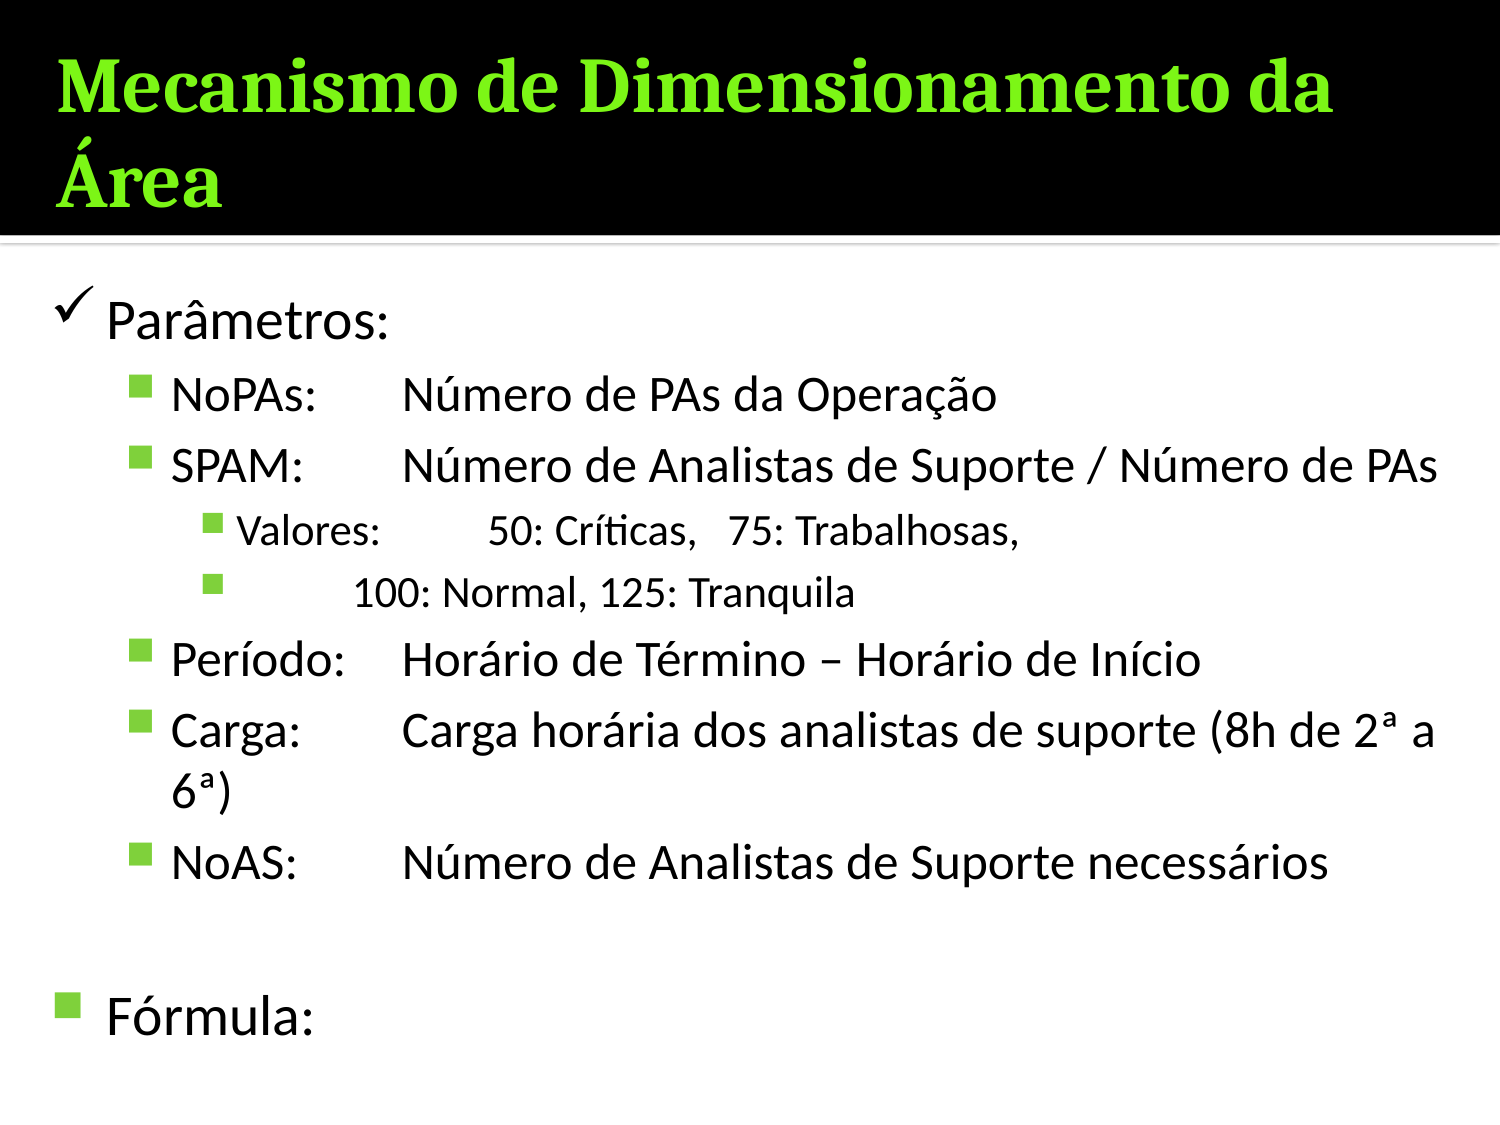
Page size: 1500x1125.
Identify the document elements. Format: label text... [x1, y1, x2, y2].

title Mecanismo de Dimensionamento da Área [41, 25, 1459, 231]
